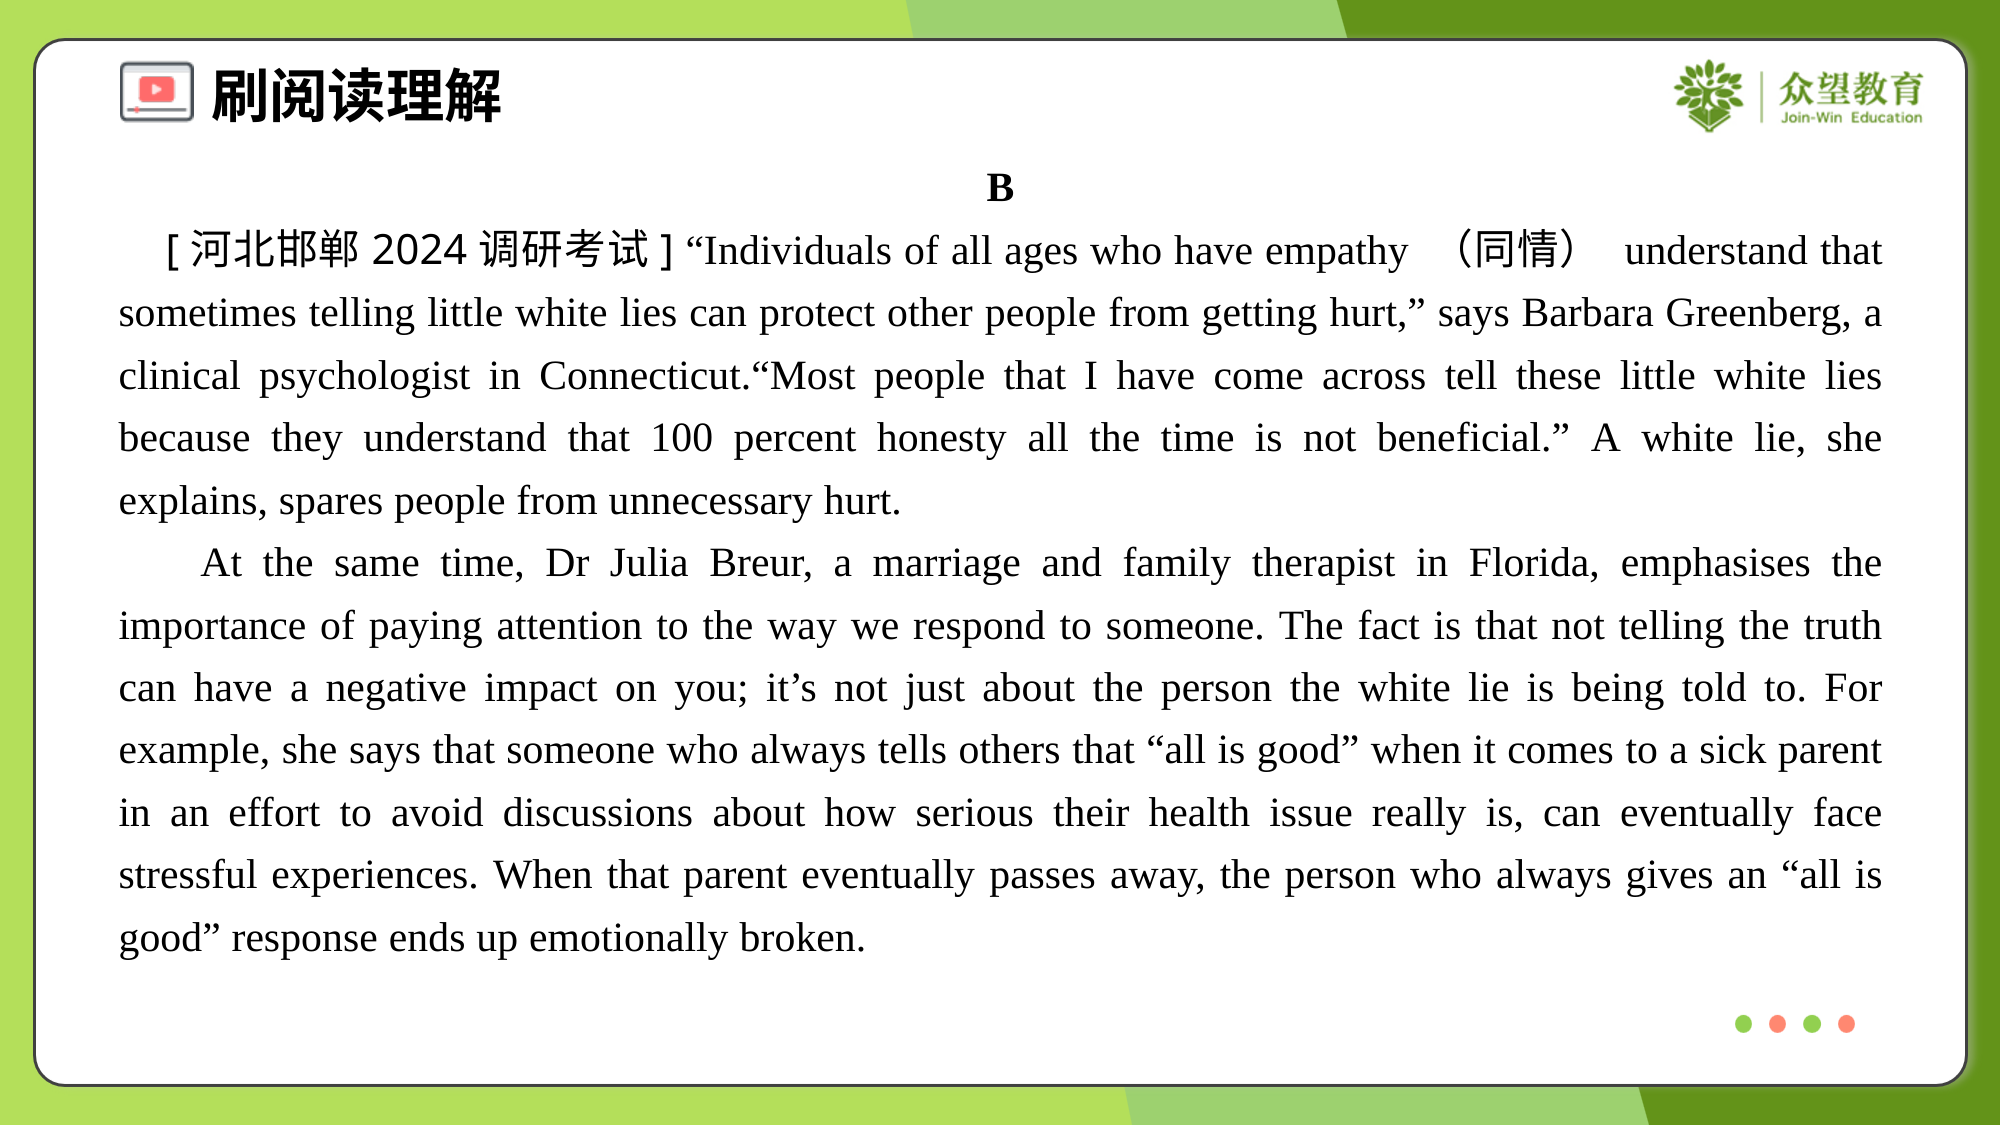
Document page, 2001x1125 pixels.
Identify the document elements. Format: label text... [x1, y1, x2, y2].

text_box B [河北邯郸2024调研考试] “Individuals of all ages who have empathy （同情） understand that sometimes telling little white lies can protect other people from getting hurt,” says Barbara Greenberg, a clinical psychologist in Connecticut.“Most people that I have come across tell these little white lies because they understand that 100 percent honesty all the time is not beneficial.” A white lie, she explains, spares people from unnecessary hurt. At the same time, Dr Julia Breur, a marriage and family therapist in Florida, emphasises the importance of paying attention to the way we respond to someone. The fact is that not telling the truth can have a negative impact on you; it’s not just about the person the white lie is being told to. For example, she says that someone who always tells others that “all is good” when it comes to a sick parent in an effort to avoid discussions about how serious their health issue really is, can eventually face stressful experiences. When that parent eventually passes away, the person who always gives an “all is good” response ends up emotionally broken. [118, 147, 1883, 961]
picture [0, 0, 2000, 1125]
